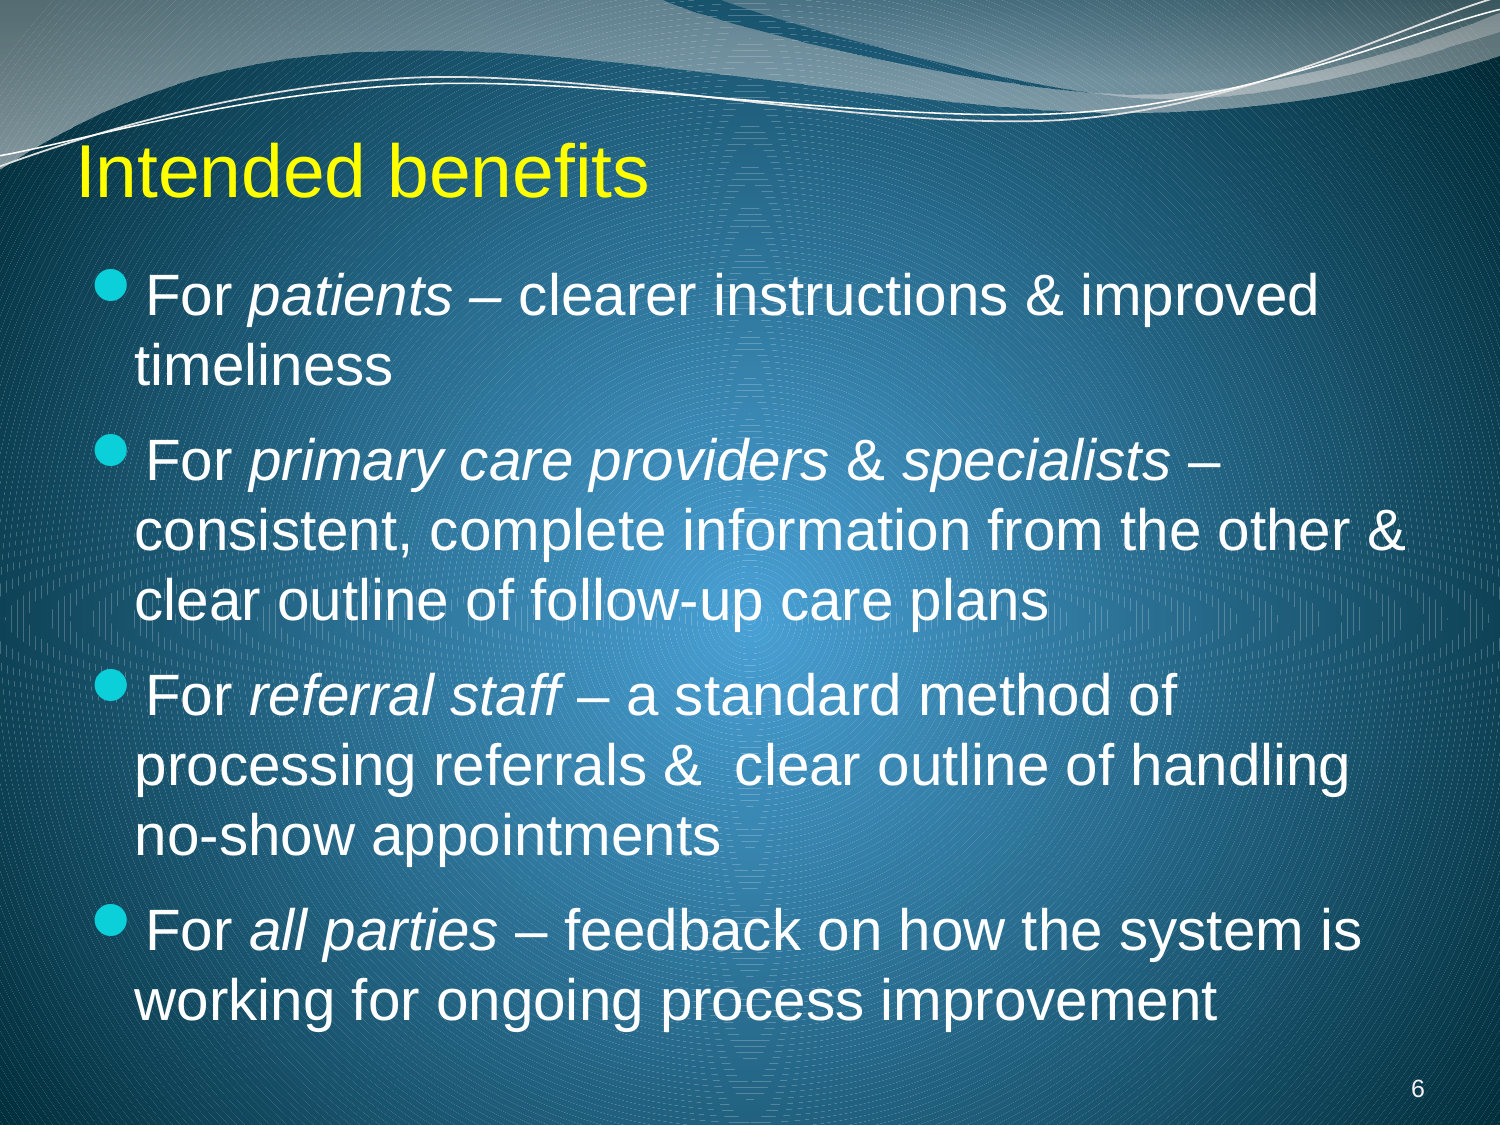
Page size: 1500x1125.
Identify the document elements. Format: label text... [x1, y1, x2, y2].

list For patients – clearer instructions & improved timeliness For primary care providers & specialists – consistent, complete information from the other & clear outline of follow-up care plans For referral staff – a standard method of processing referrals & clear outline of handling no-show appointments For all parties – feedback on how the system is working for ongoing process improvement [74, 249, 1426, 971]
title Intended benefits [74, 24, 1426, 213]
slide_number 6 [1299, 1042, 1425, 1103]
